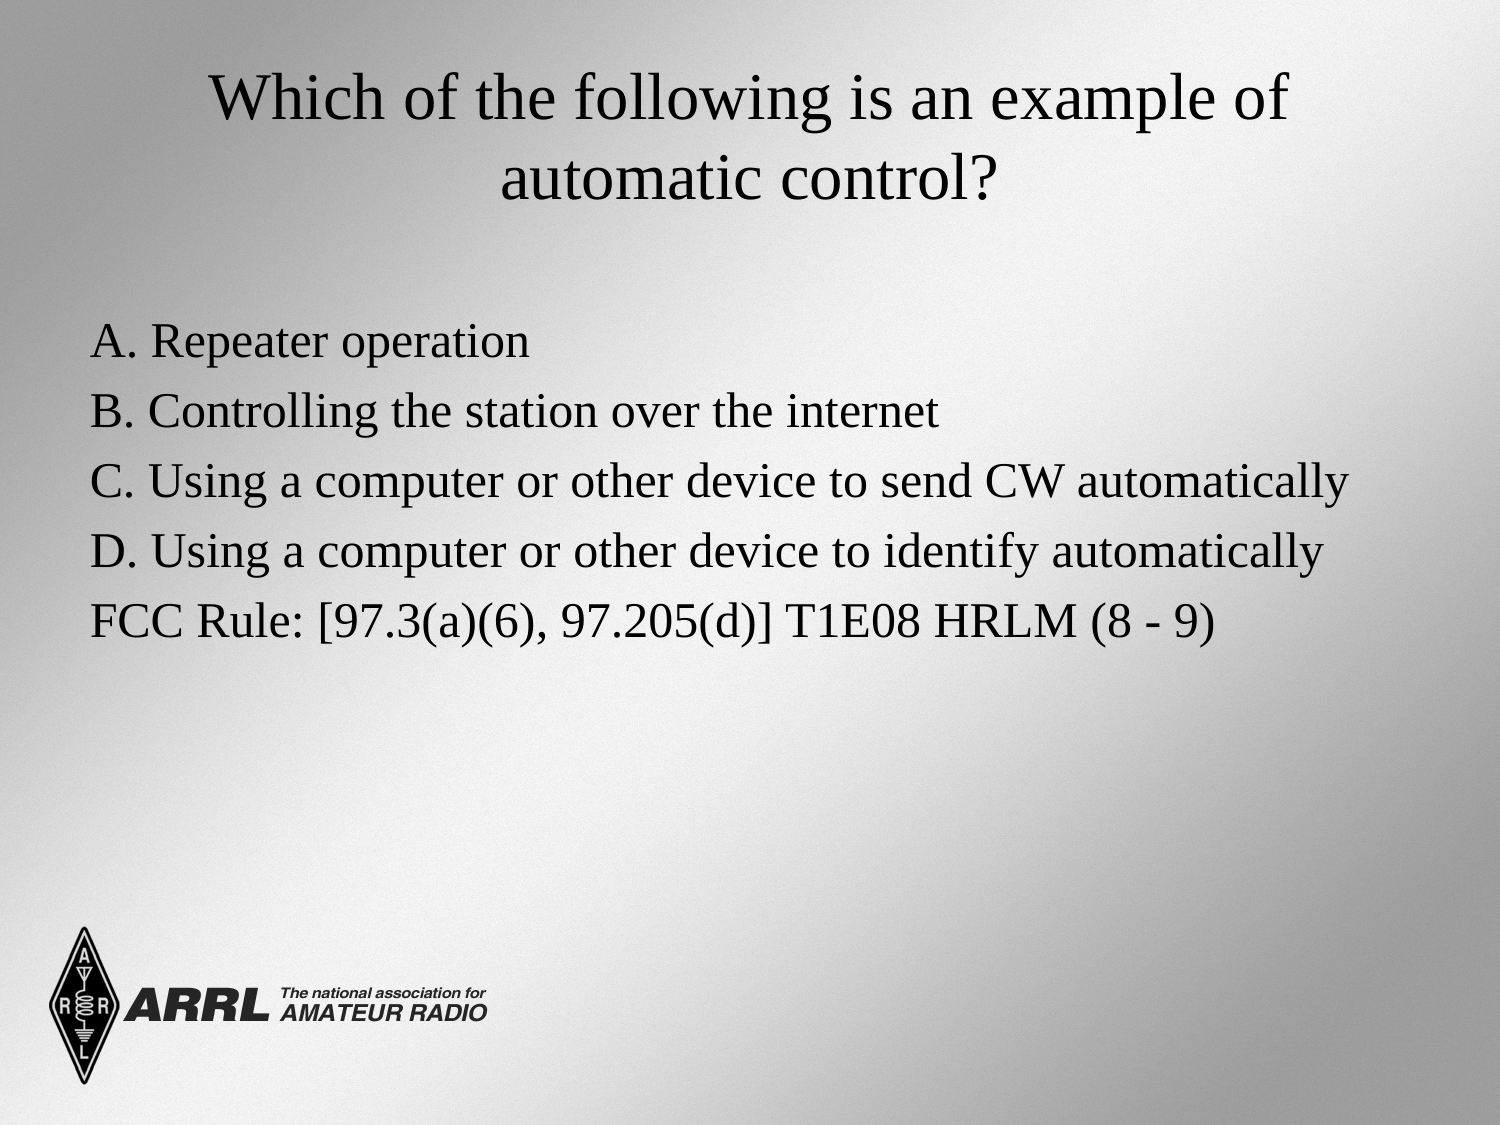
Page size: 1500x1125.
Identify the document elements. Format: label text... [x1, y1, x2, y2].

list A. Repeater operation B. Controlling the station over the internet C. Using a computer or other device to send CW automatically D. Using a computer or other device to identify automatically FCC Rule: [97.3(a)(6), 97.205(d)] T1E08 HRLM (8 - 9) [75, 299, 1425, 1005]
picture [0, 0, 1500, 1125]
title Which of the following is an example of automatic control? [75, 45, 1425, 233]
